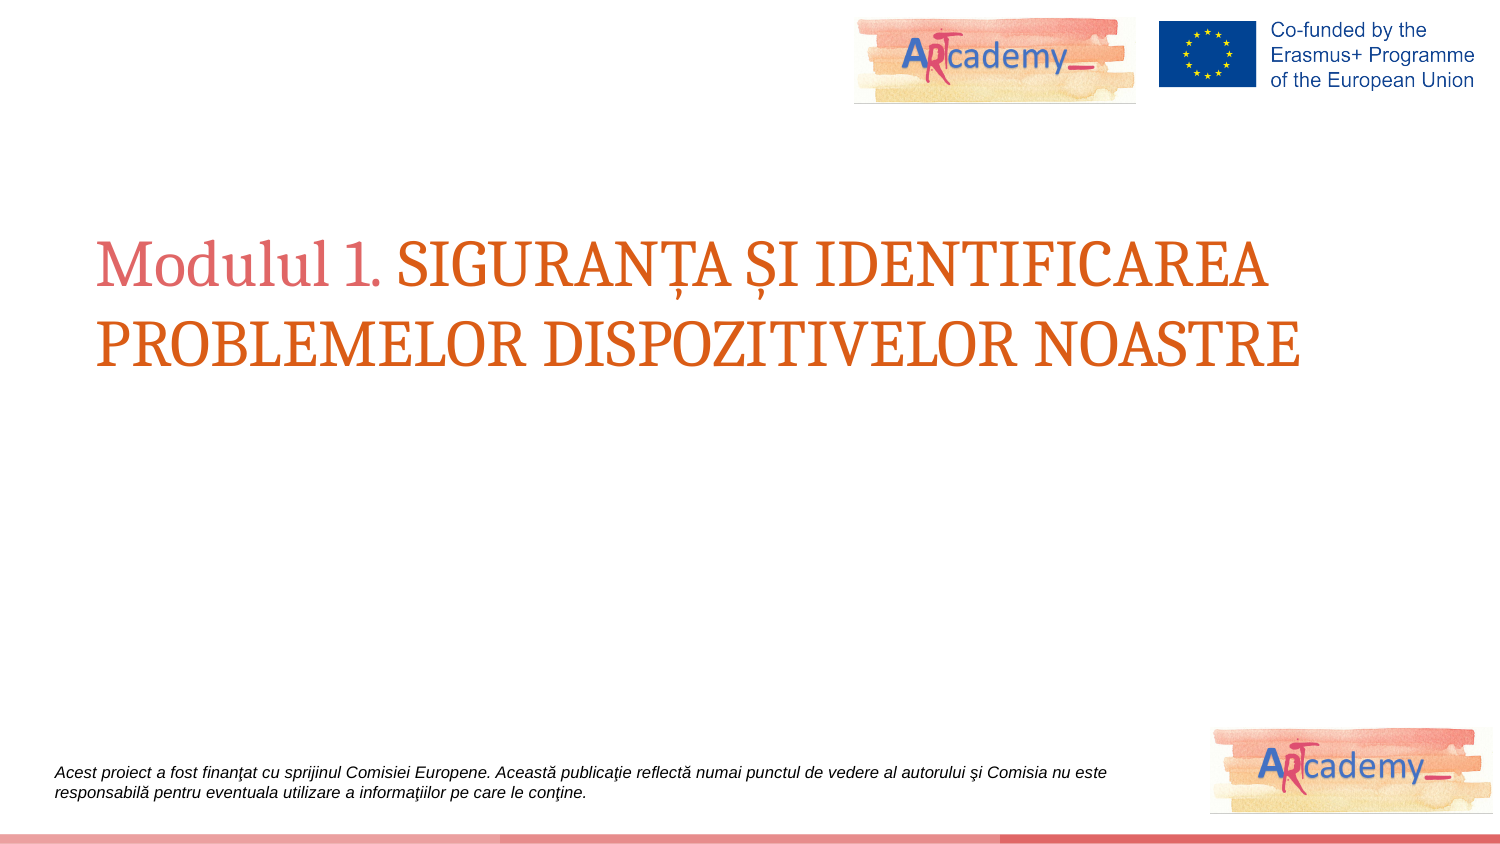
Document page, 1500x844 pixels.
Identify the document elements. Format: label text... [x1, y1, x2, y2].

picture [1210, 709, 1493, 844]
text_box Acest proiect a fost finanţat cu sprijinul Comisiei Europene. Această publicaţie reflectă numai punctul de vedere al autorului şi Comisia nu este responsabilă pentru eventuala utilizare a informaţiilor pe care le conţine. [39, 754, 1205, 799]
picture [854, 0, 1137, 134]
picture [1158, 21, 1474, 91]
title Modulul 1. SIGURANȚA ȘI IDENTIFICAREA PROBLEMELOR DISPOZITIVELOR NOASTRE [80, 204, 1399, 465]
